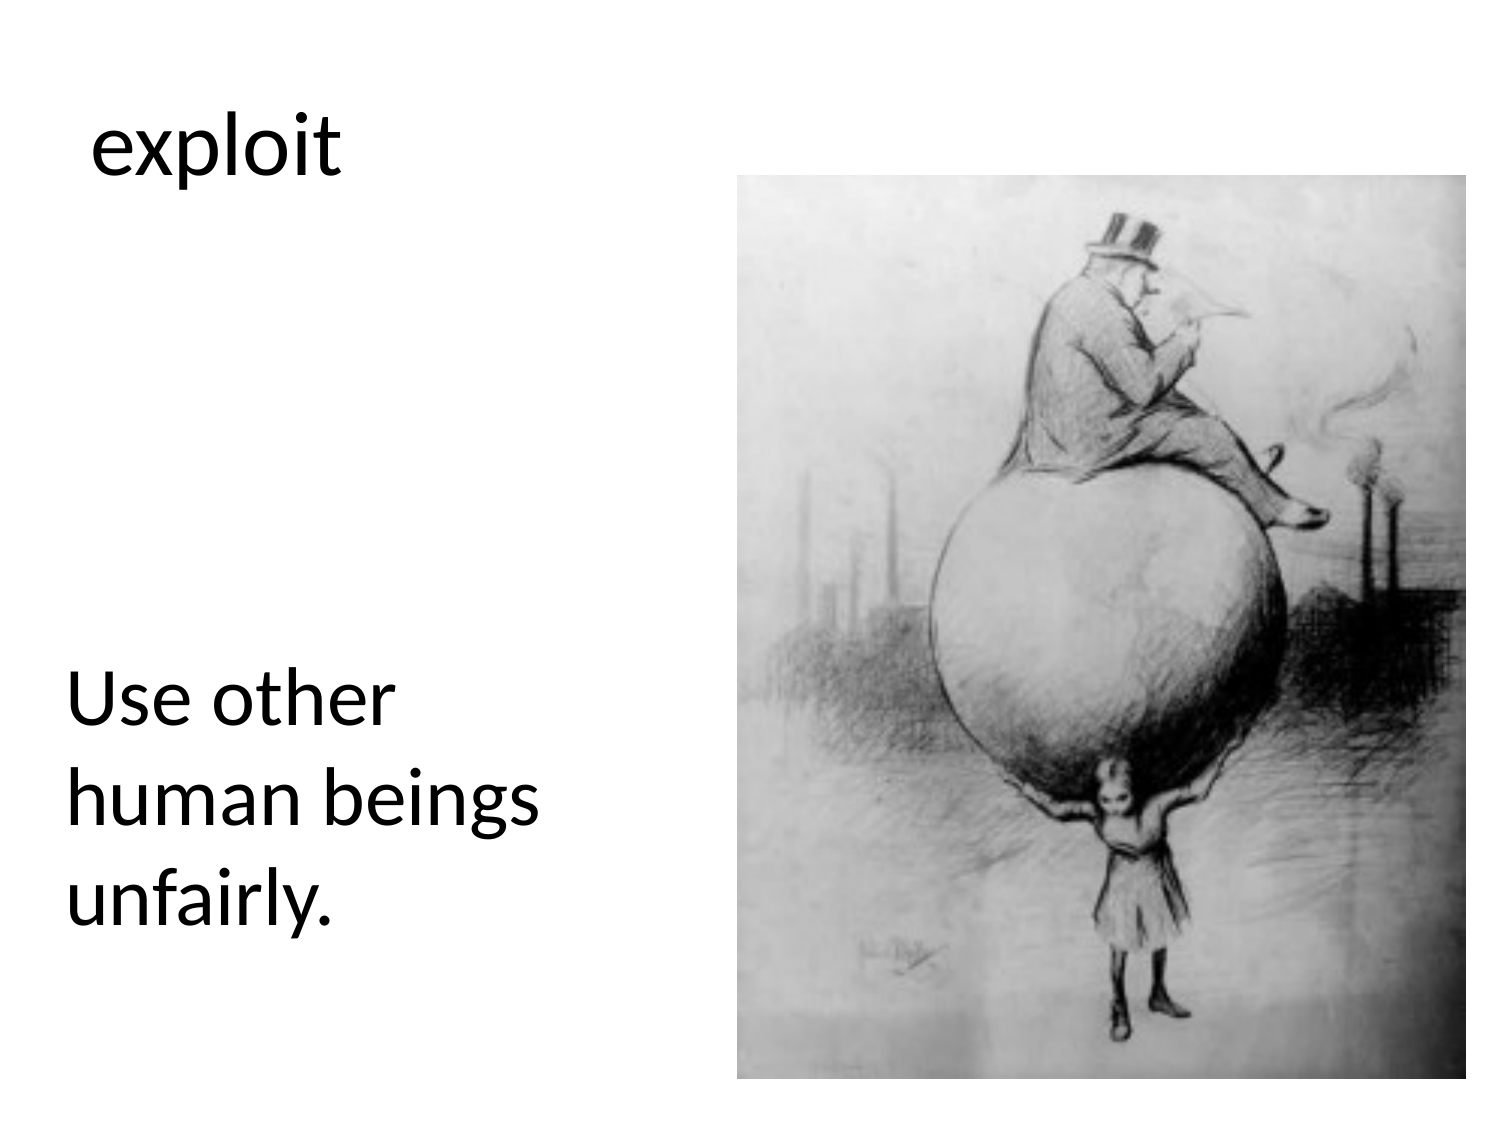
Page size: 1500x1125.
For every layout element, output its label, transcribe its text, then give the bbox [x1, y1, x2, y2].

list Use other human beings unfairly. [50, 634, 616, 1039]
title exploit [75, 45, 1425, 233]
picture [736, 174, 1466, 1079]
